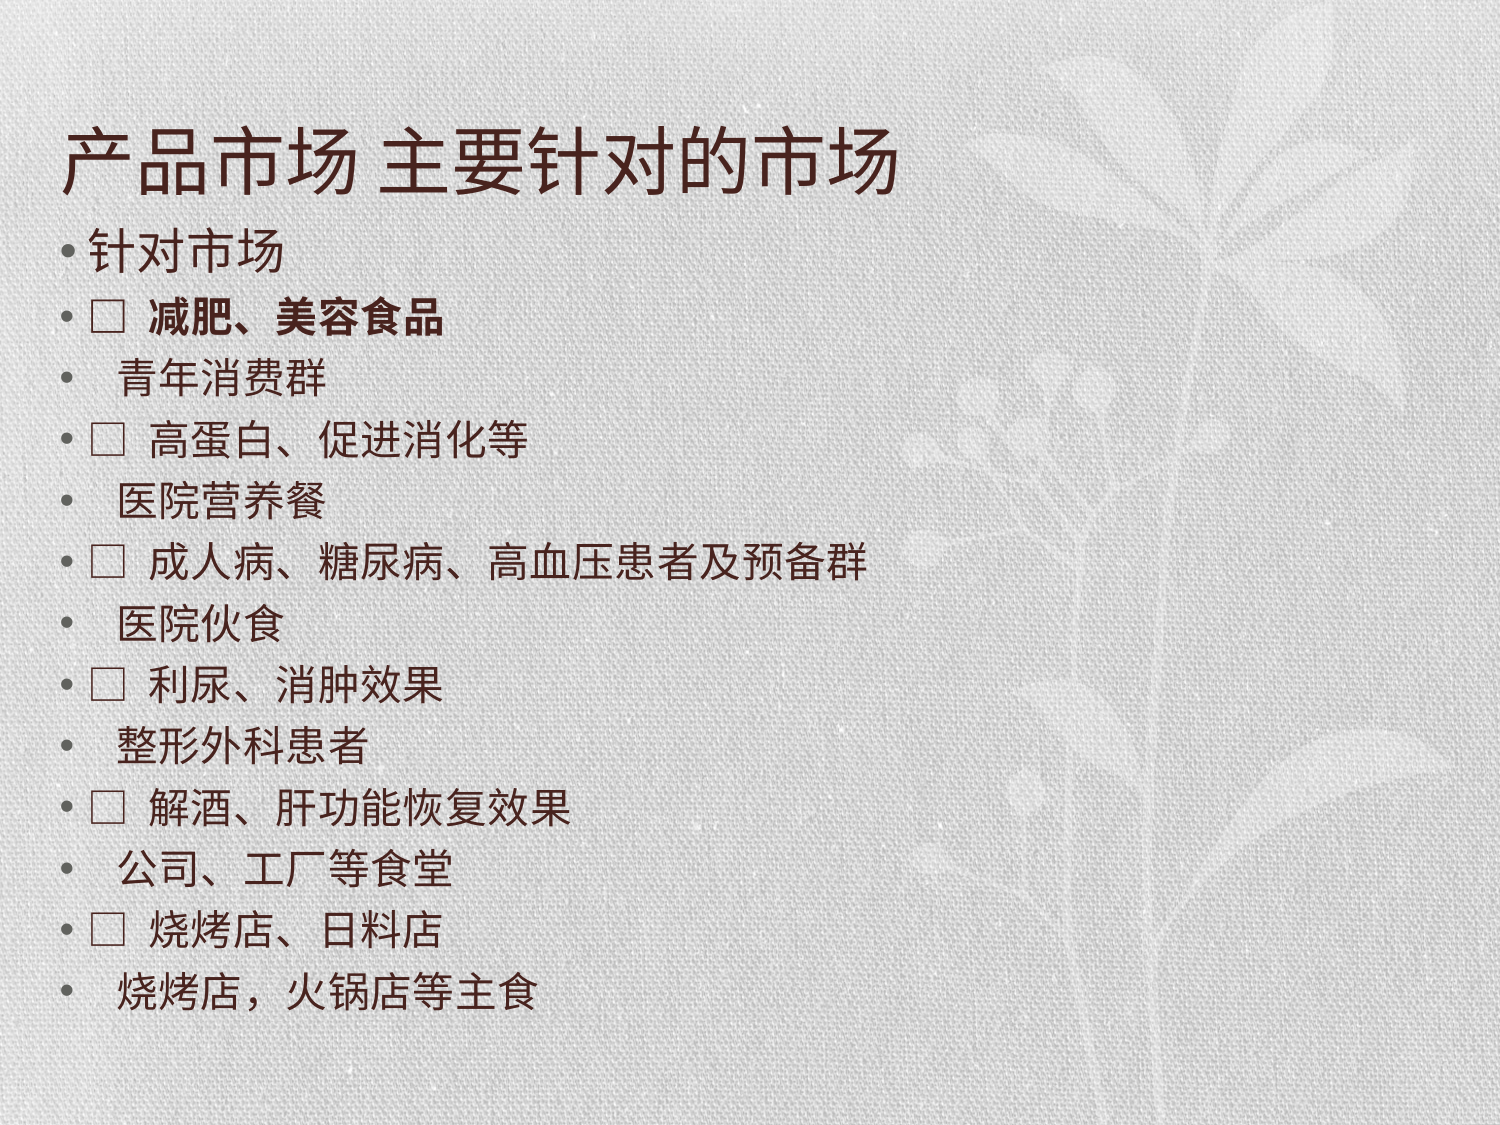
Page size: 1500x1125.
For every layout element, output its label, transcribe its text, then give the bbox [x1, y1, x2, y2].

title 产品市场 主要针对的市场 [45, 37, 1455, 213]
list 针对市场 □ 减肥、美容食品 青年消费群 □ 高蛋白、促进消化等 医院营养餐 □ 成人病、糖尿病、高血压患者及预备群 医院伙食 □ 利尿、消肿效果 整形外科患者 □ 解酒、肝功能恢复效果 公司、工厂等食堂 □ 烧烤店、日料店 烧烤店，火锅店等主食 [44, 213, 1455, 1023]
